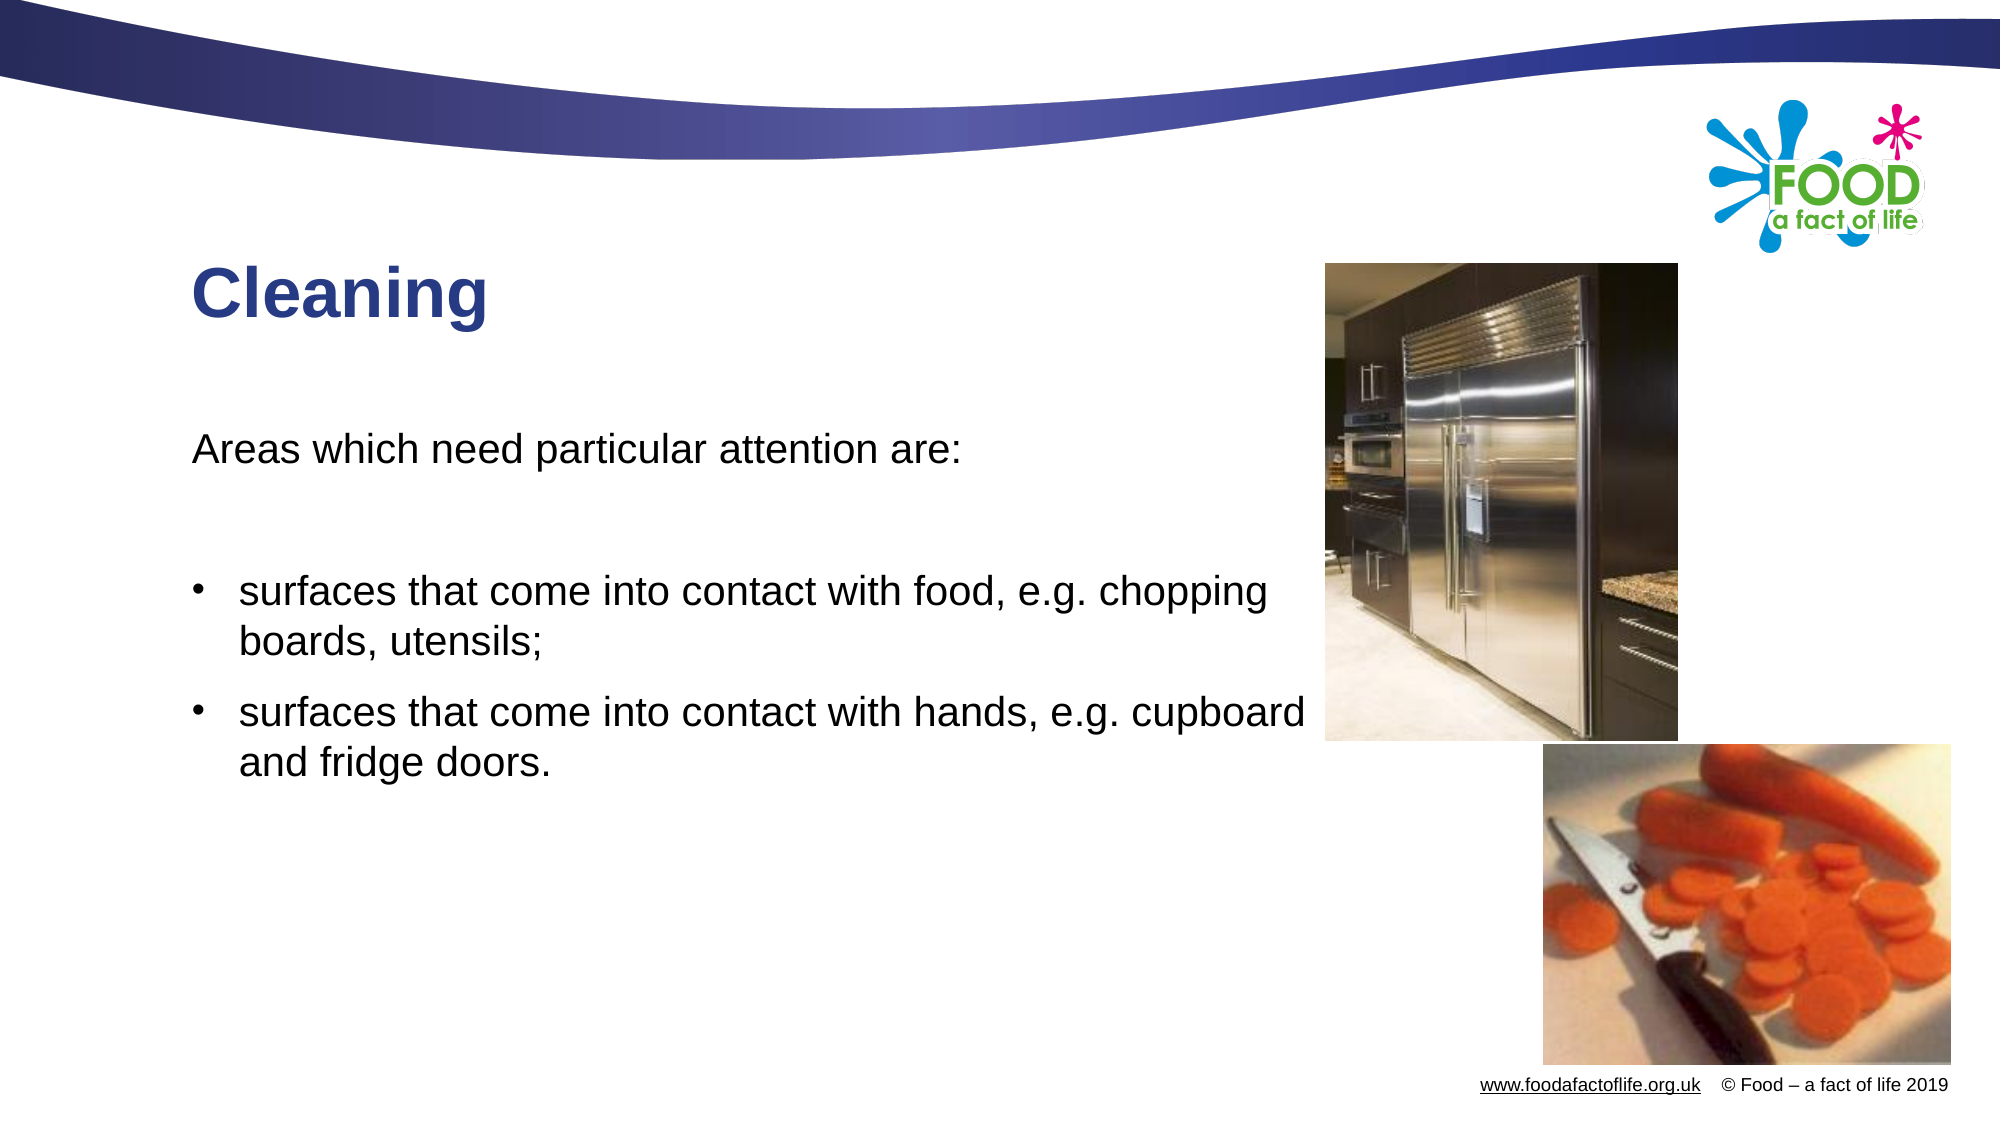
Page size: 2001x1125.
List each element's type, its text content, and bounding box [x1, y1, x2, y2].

picture [0, 0, 2000, 1125]
title Cleaning [191, 256, 1787, 375]
subtitle Areas which need particular attention are: surfaces that come into contact with food, e.g. chopping boards, utensils; surfaces that come into contact with hands, e.g. cupboard and fridge doors. [191, 421, 1325, 1013]
